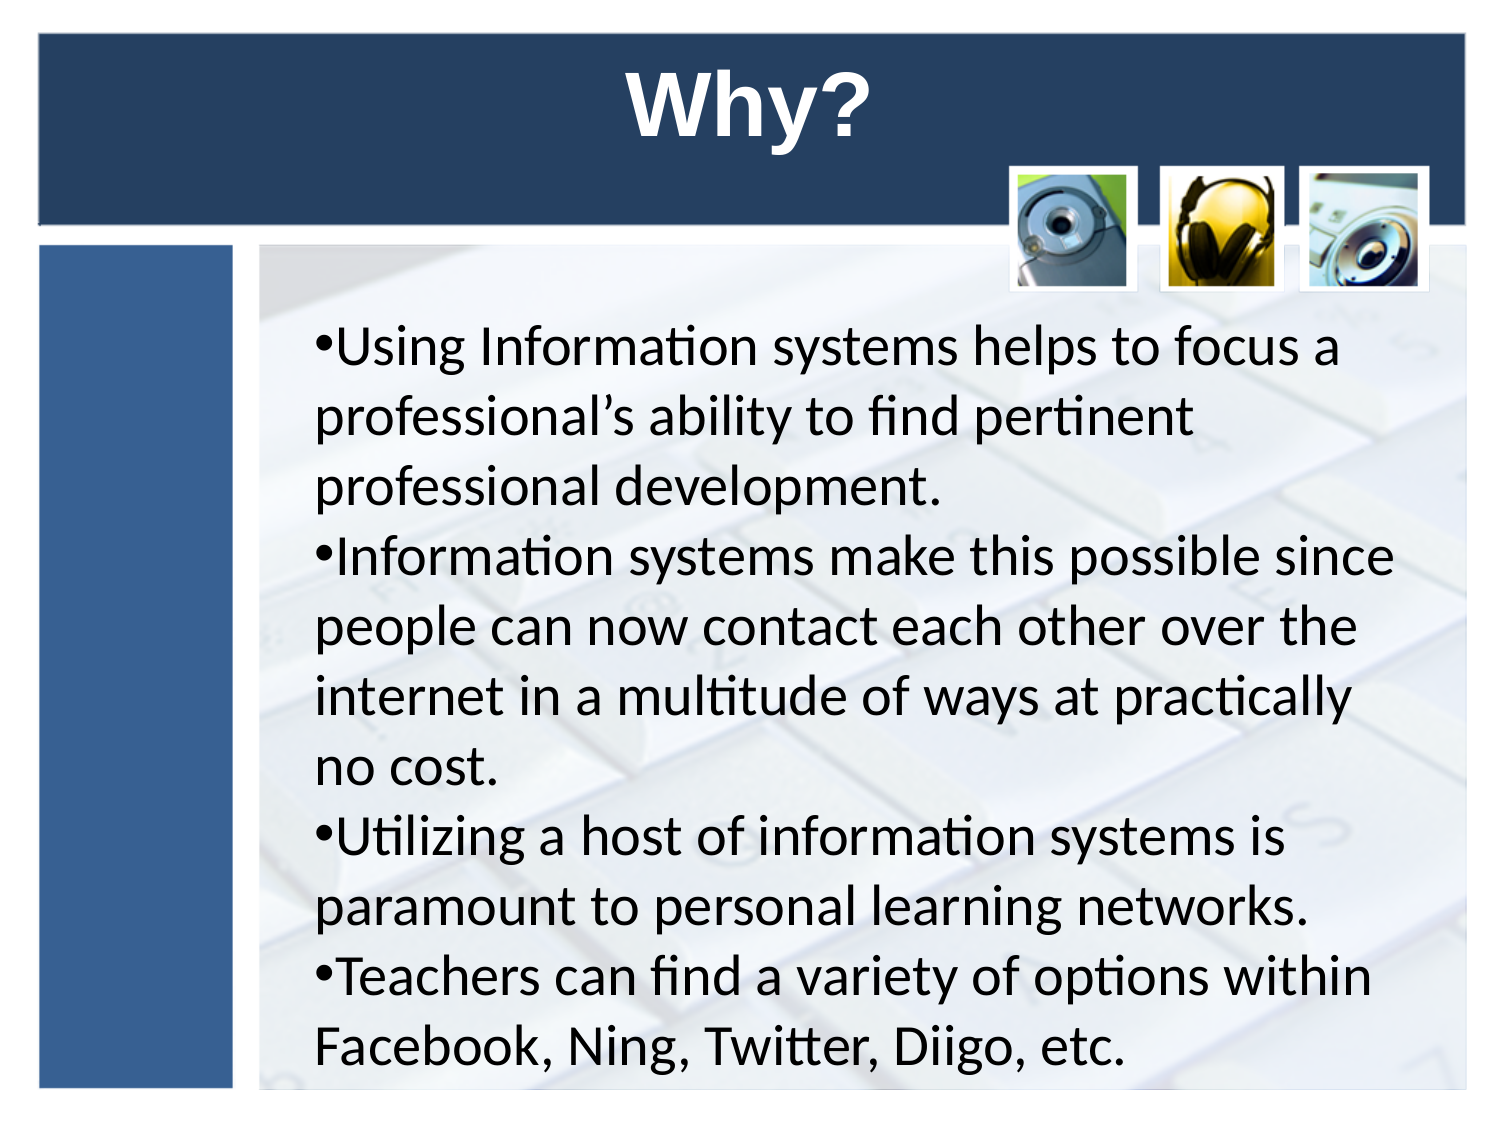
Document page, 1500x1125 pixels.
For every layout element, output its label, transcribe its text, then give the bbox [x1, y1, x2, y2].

picture [0, 0, 1500, 1125]
text_box Using Information systems helps to focus a professional’s ability to find pertinent professional development. Information systems make this possible since people can now contact each other over the internet in a multitude of ways at practically no cost. Utilizing a host of information systems is paramount to personal learning networks. Teachers can find a variety of options within Facebook, Ning, Twitter, Diigo, etc. [299, 299, 1425, 1085]
title Why? [75, 37, 1425, 163]
